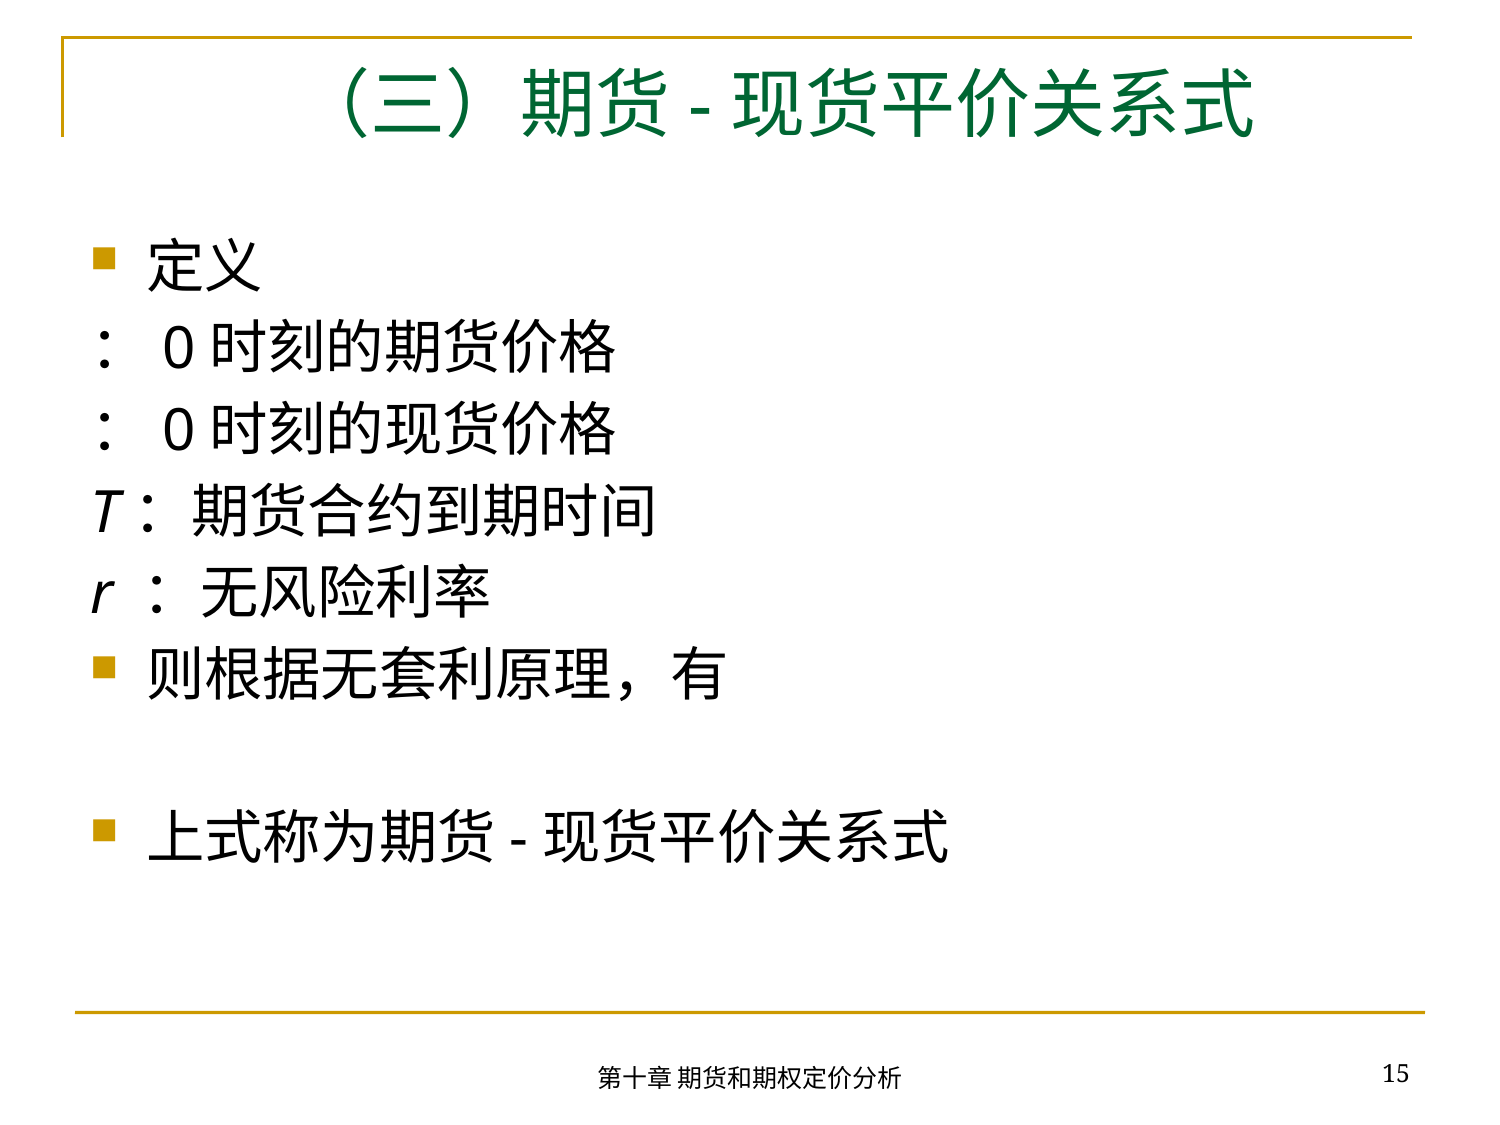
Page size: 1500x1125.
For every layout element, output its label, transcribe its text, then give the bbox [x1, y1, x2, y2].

footer 第十章 期货和期权定价分析 [512, 1025, 988, 1100]
title （三）期货-现货平价关系式 [75, 48, 1477, 203]
slide_number 15 [1074, 1024, 1425, 1100]
